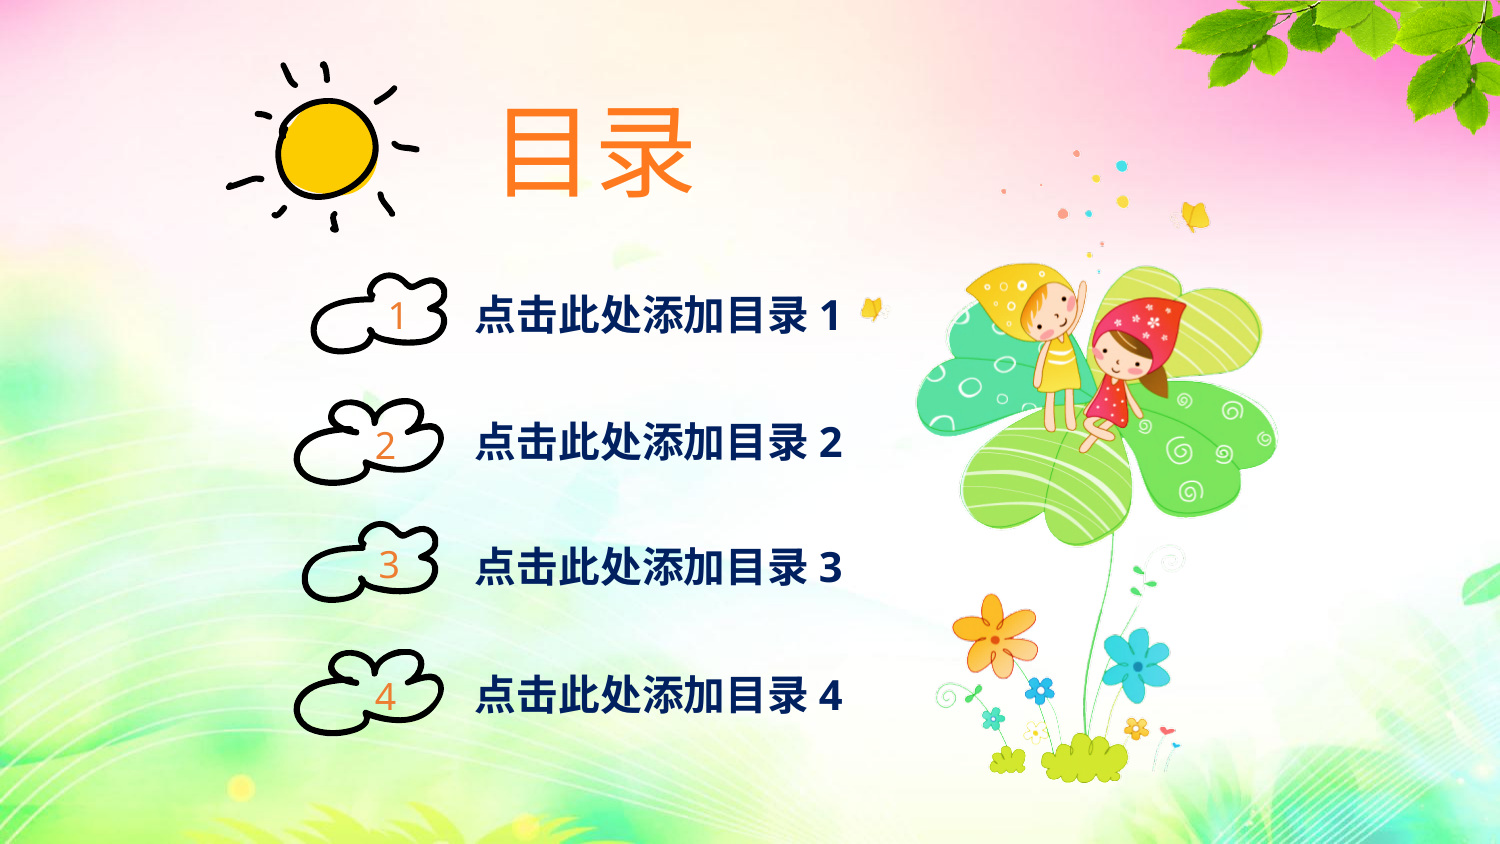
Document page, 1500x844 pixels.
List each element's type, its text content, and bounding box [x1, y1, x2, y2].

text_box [293, 398, 444, 486]
text_box 点击此处添加目录4 [460, 661, 692, 727]
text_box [309, 271, 448, 355]
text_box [293, 648, 444, 737]
text_box 点击此处添加目录3 [460, 532, 692, 598]
text_box 点击此处添加目录2 [460, 407, 692, 473]
text_box 目录 [476, 78, 721, 218]
picture [0, 0, 1500, 844]
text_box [300, 520, 444, 604]
text_box 点击此处添加目录1 [460, 281, 692, 346]
